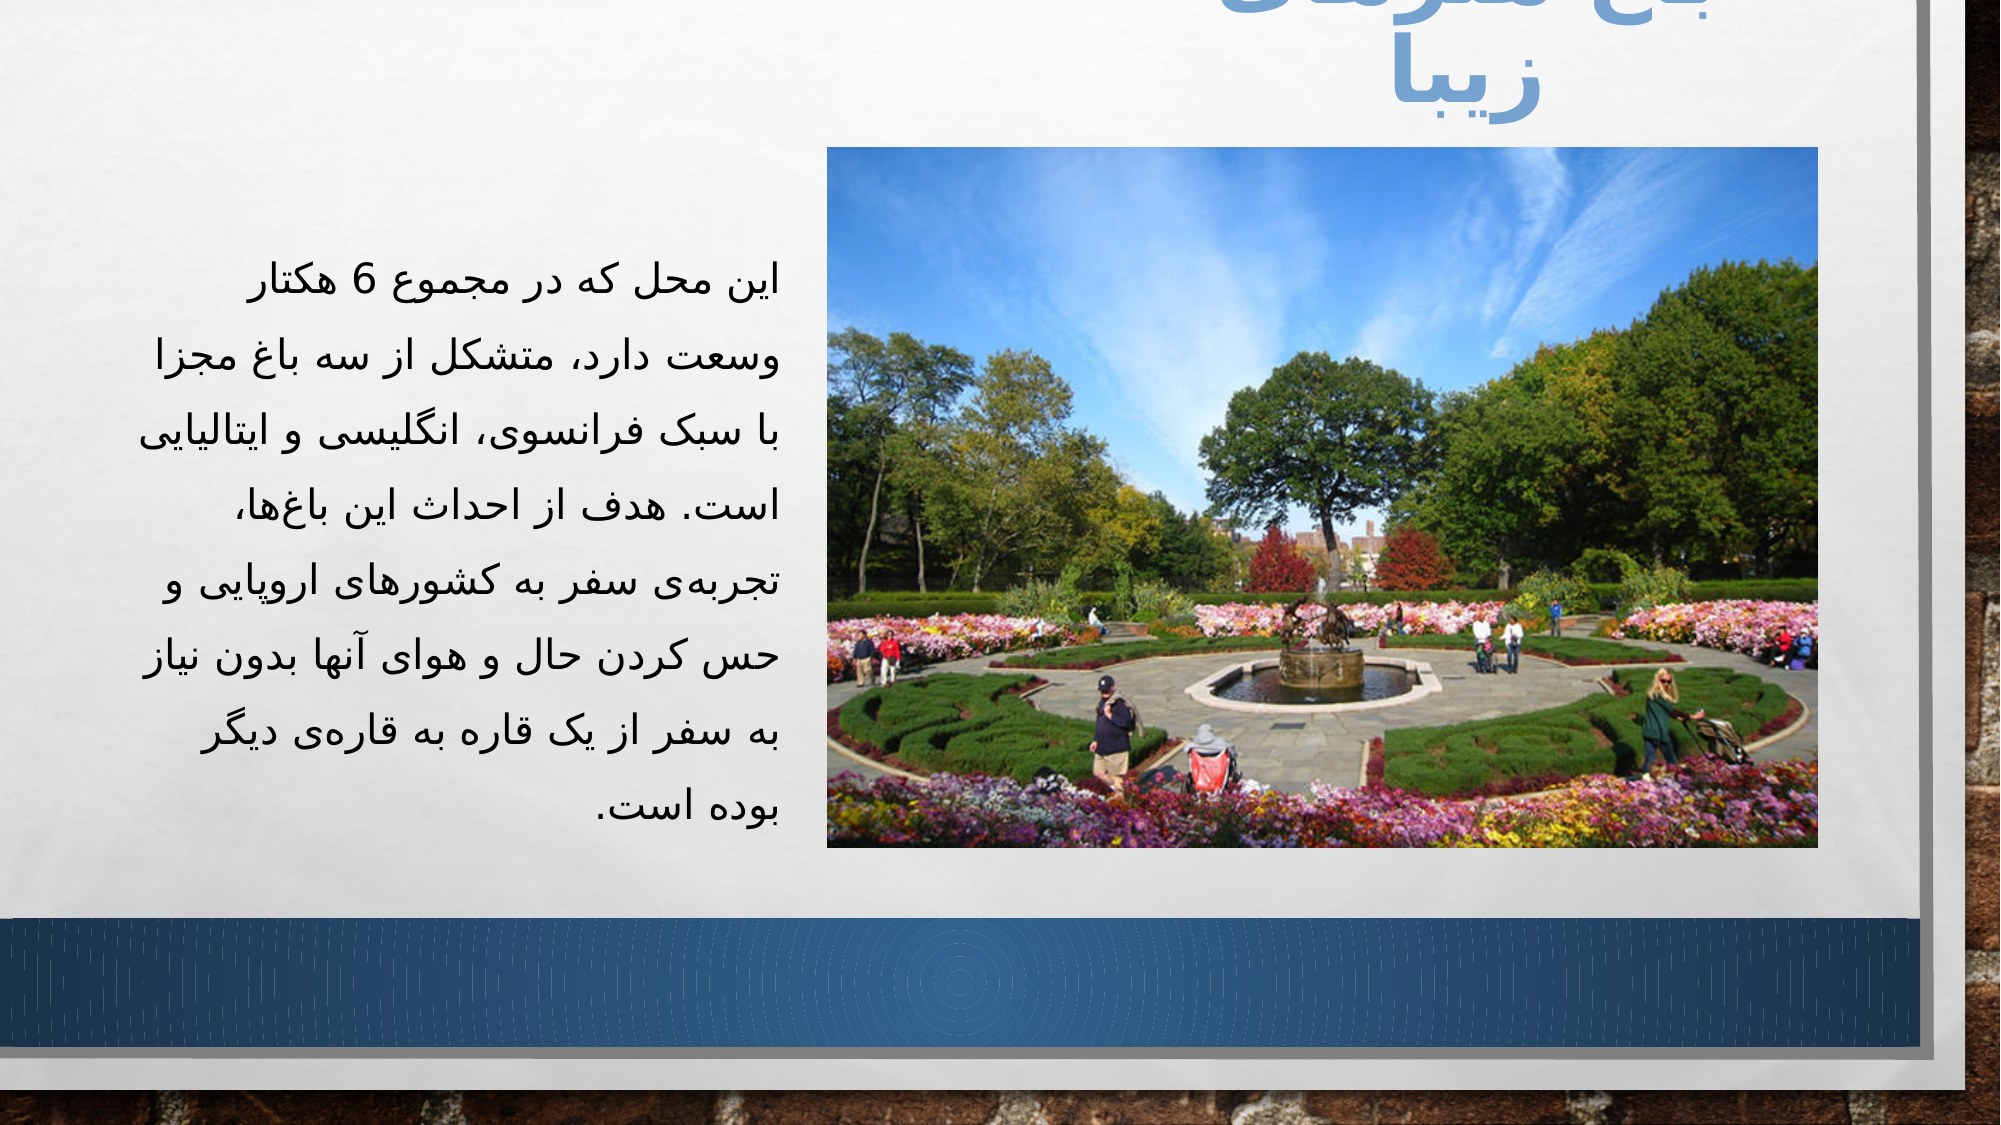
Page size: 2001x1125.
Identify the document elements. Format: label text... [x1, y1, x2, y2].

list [827, 146, 1818, 848]
list این محل که در مجموع 6 هکتار وسعت دارد، متشکل از سه باغ مجزا با سبک فرانسوی، انگلیسی و ایتالیایی است. هدف از احداث این باغ‌ها، تجربه‌ی سفر به کشورهای اروپایی و حس کردن حال و هوای آنها بدون نیاز به سفر از یک قاره به قاره‌ی دیگر بوده است. [113, 219, 797, 882]
picture [0, 0, 2000, 1125]
title باغ هنرهای زیبا [1128, 16, 1806, 146]
